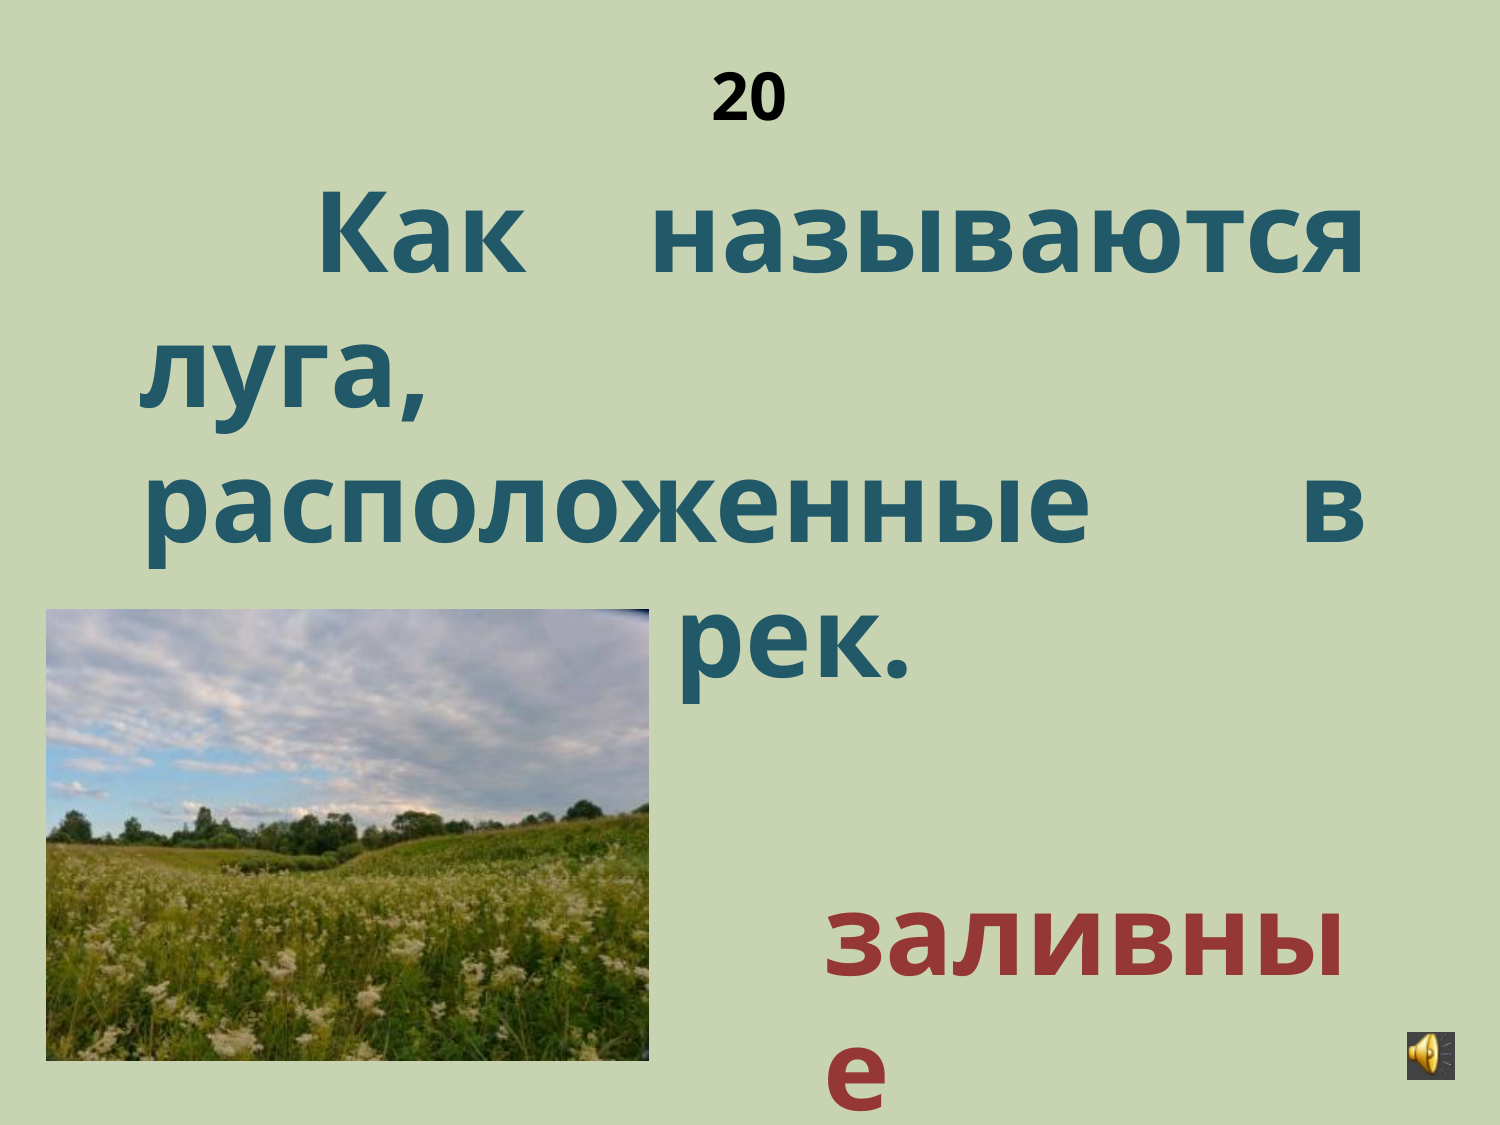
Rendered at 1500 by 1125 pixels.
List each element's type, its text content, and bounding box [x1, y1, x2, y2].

title 20 [75, 45, 1425, 233]
picture [46, 609, 649, 1061]
text_box заливные [808, 855, 1372, 1125]
list Как называются луга, расположенные в долинах рек. [35, 152, 1386, 746]
picture [1406, 1031, 1457, 1082]
